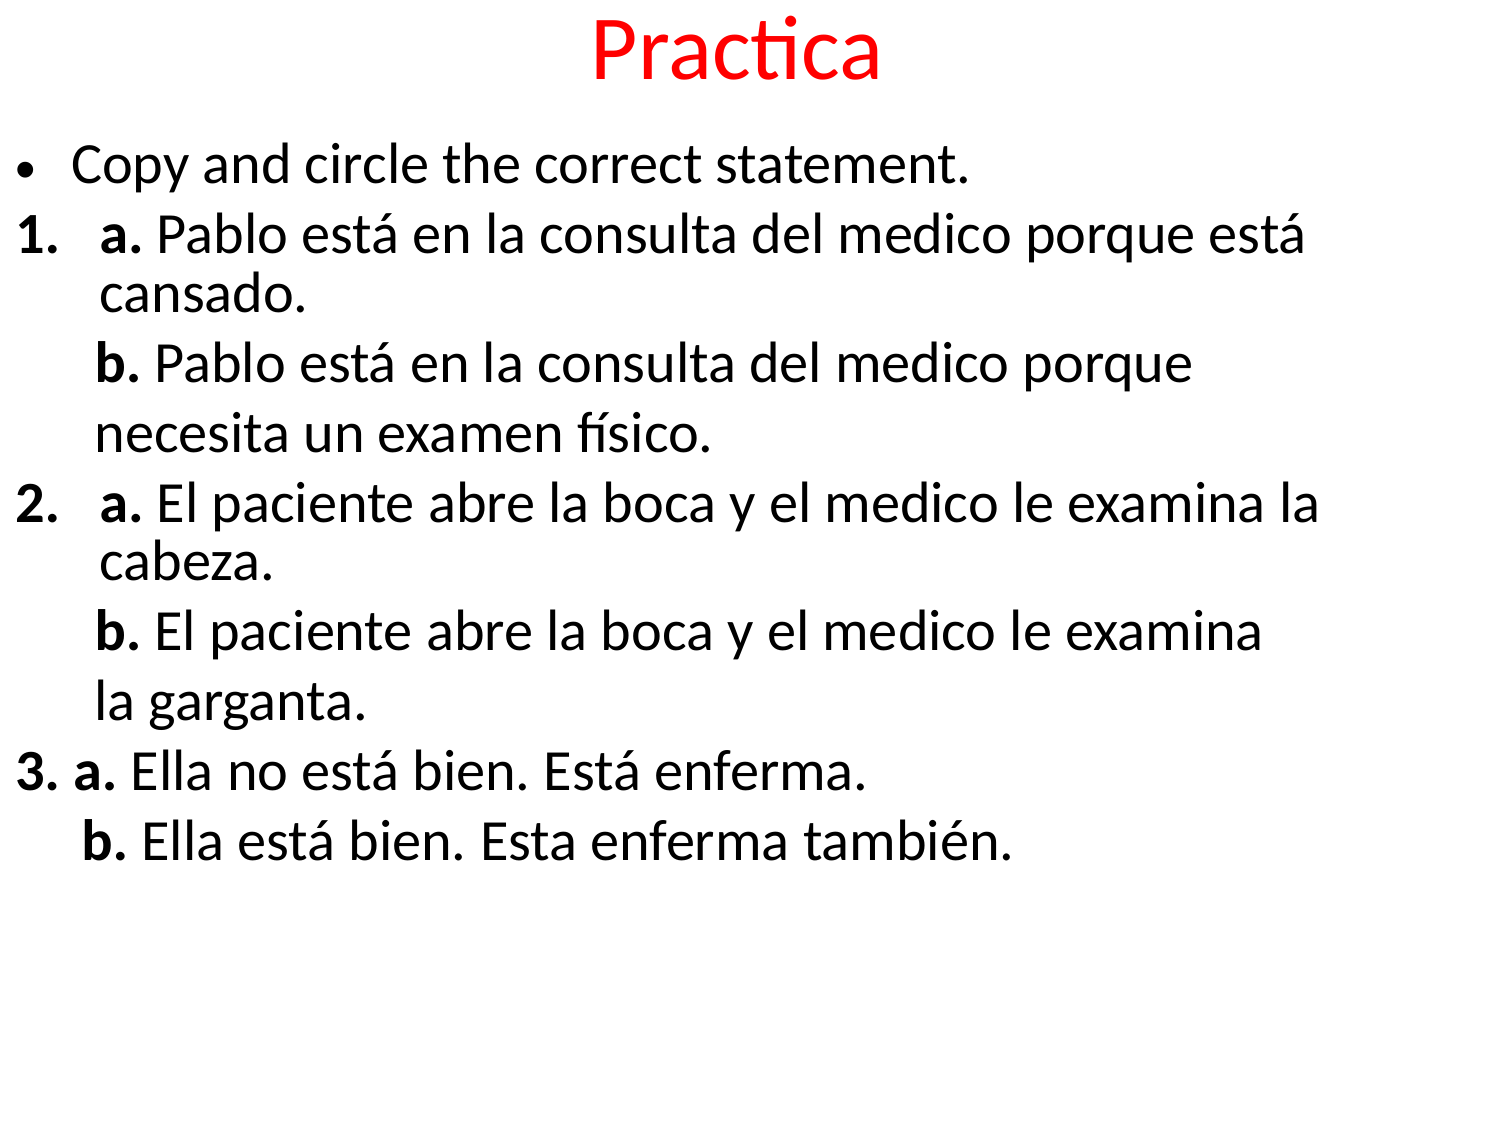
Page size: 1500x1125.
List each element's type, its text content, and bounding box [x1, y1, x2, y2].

list Copy and circle the correct statement. a. Pablo está en la consulta del medico porque está cansado. b. Pablo está en la consulta del medico porque necesita un examen físico. a. El paciente abre la boca y el medico le examina la cabeza. b. El paciente abre la boca y el medico le examina la garganta. 3. a. Ella no está bien. Está enferma. b. Ella está bien. Esta enferma también. [0, 132, 1500, 1113]
text_box Practica [62, 0, 1413, 150]
